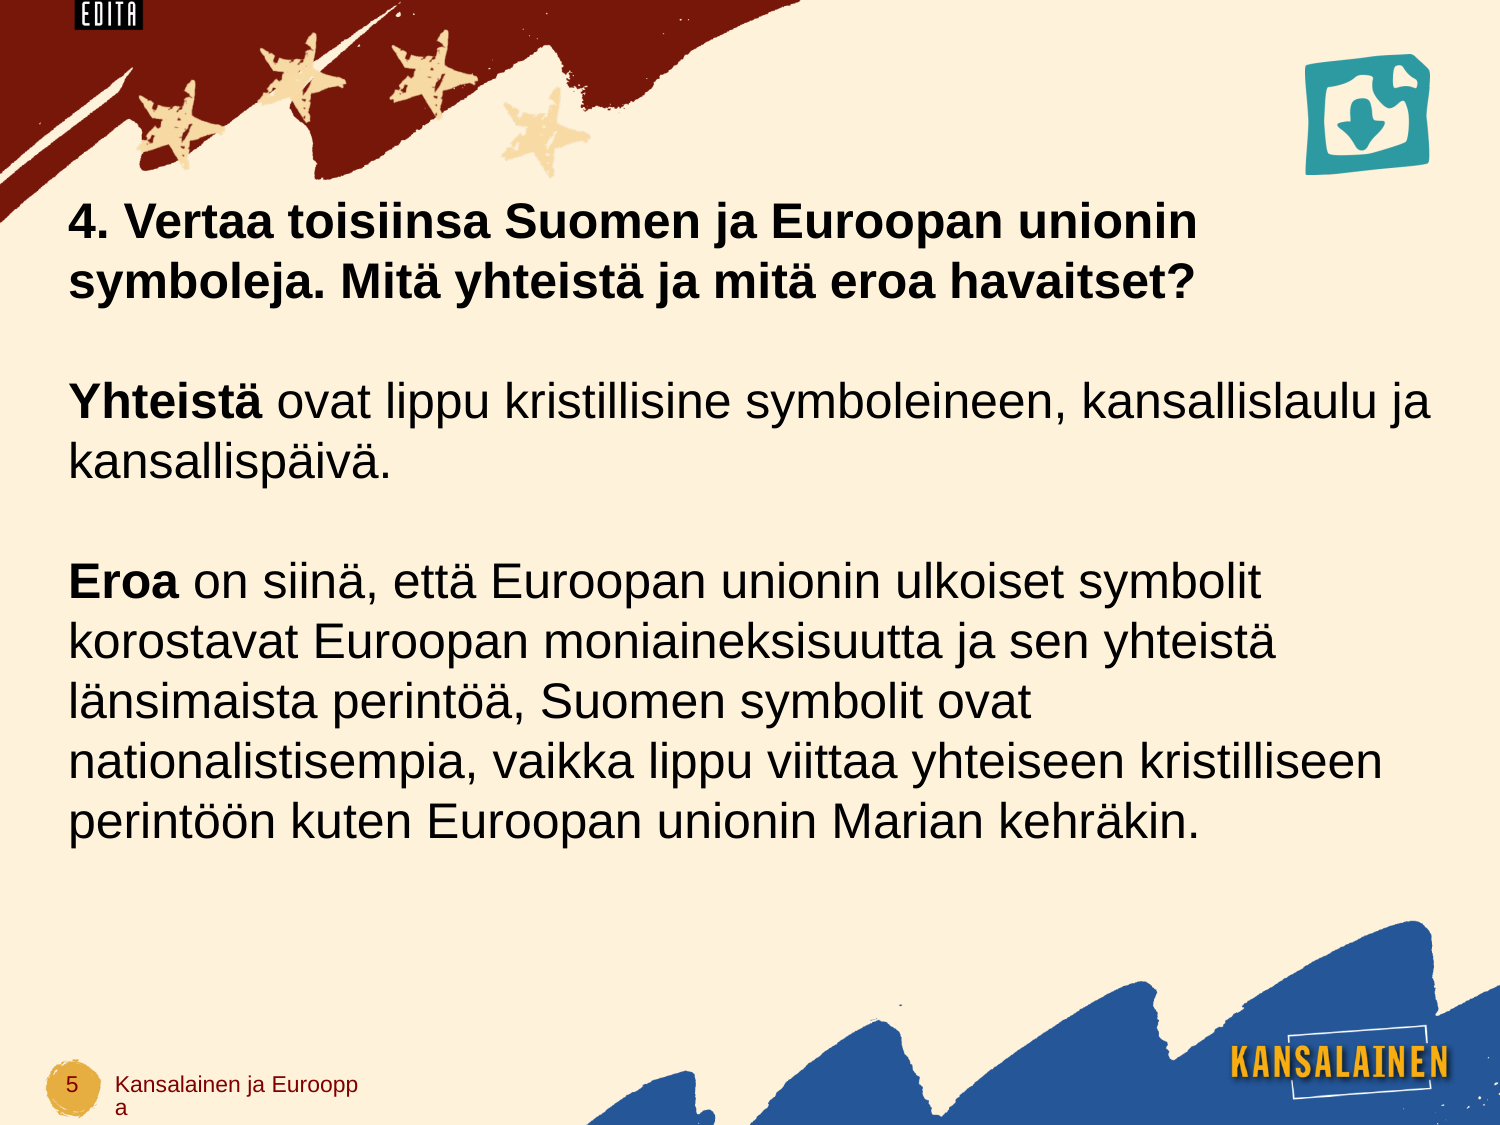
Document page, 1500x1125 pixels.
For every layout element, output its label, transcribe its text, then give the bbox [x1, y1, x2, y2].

text_box 4. Vertaa toisiinsa Suomen ja Euroopan unionin symboleja. Mitä yhteistä ja mitä eroa havaitset? Yhteistä ovat lippu kristillisine symboleineen, kansallislaulu ja kansallispäivä. Eroa on siinä, että Euroopan unionin ulkoiset symbolit korostavat Euroopan moniaineksisuutta ja sen yhteistä länsimaista perintöä, Suomen symbolit ovat nationalistisempia, vaikka lippu viittaa yhteiseen kristilliseen perintöön kuten Euroopan unionin Marian kehräkin. [53, 181, 1471, 857]
picture [0, 0, 1500, 1125]
footer Kansalainen ja Eurooppa [99, 1062, 376, 1125]
slide_number 5 [37, 1062, 99, 1125]
